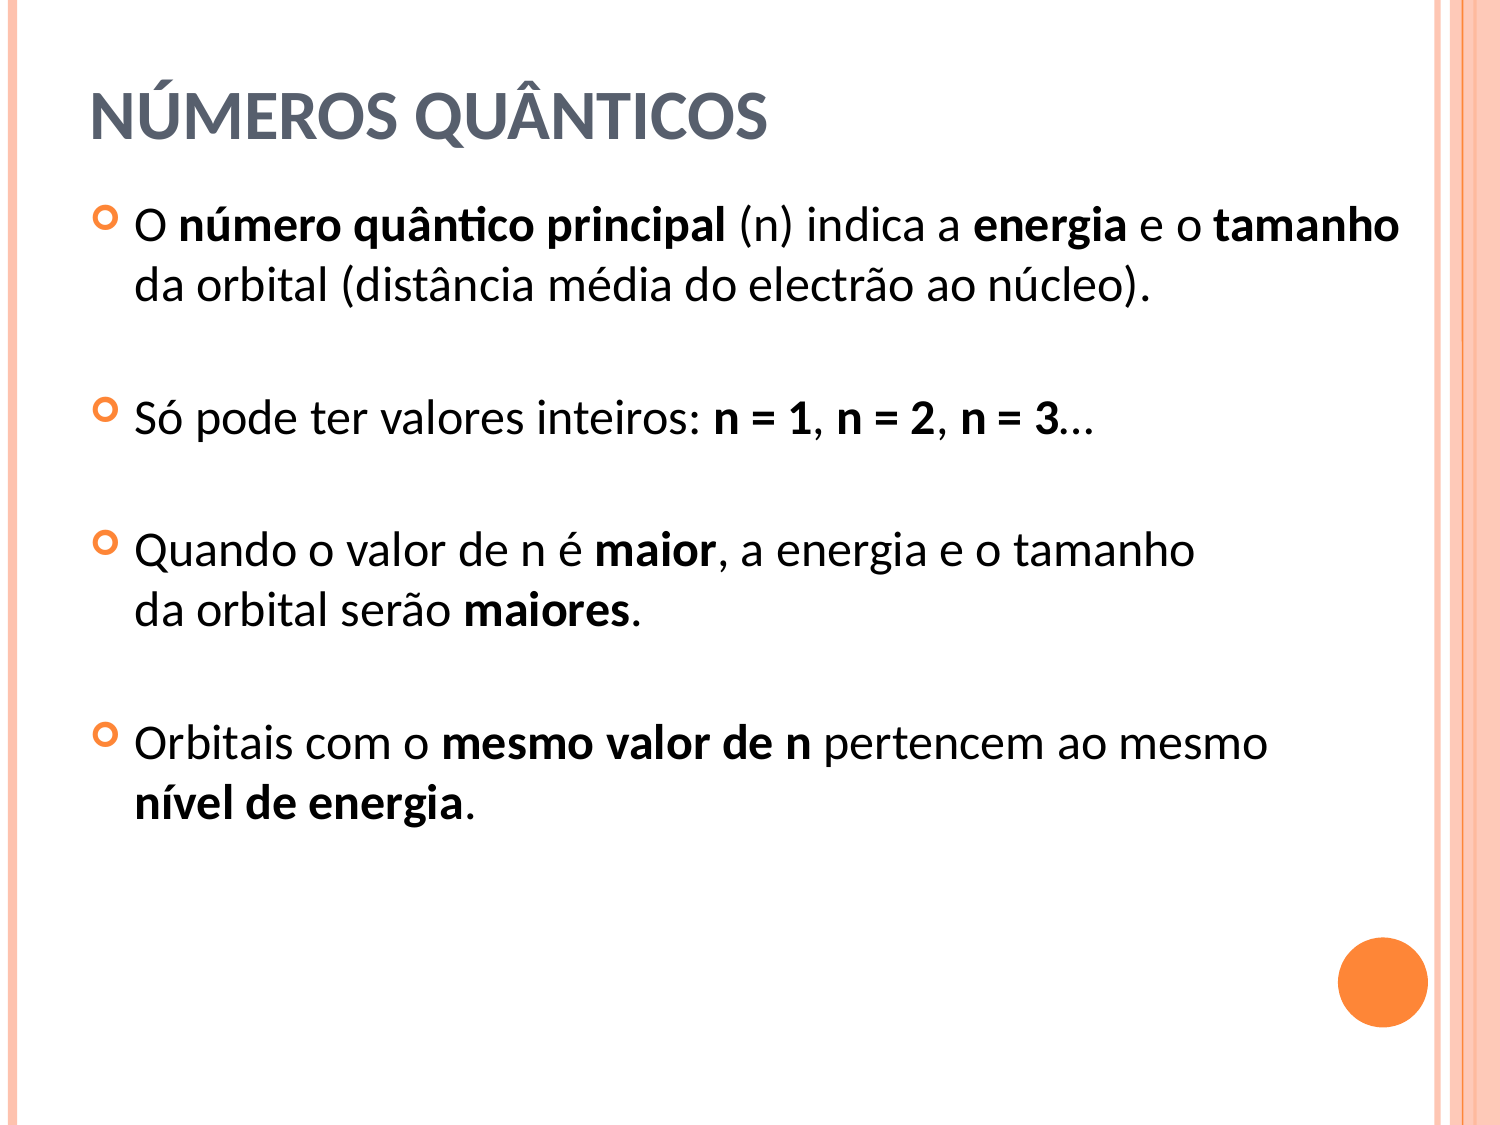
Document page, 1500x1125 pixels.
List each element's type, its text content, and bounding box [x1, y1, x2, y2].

title Números quânticos [75, 45, 1300, 161]
list O número quântico principal (n) indica a energia e o tamanho da orbital (distância média do electrão ao núcleo). Só pode ter valores inteiros: n = 1, n = 2, n = 3… Quando o valor de n é maior, a energia e o tamanho da orbital serão maiores. Orbitais com o mesmo valor de n pertencem ao mesmo nível de energia. [75, 184, 1424, 984]
